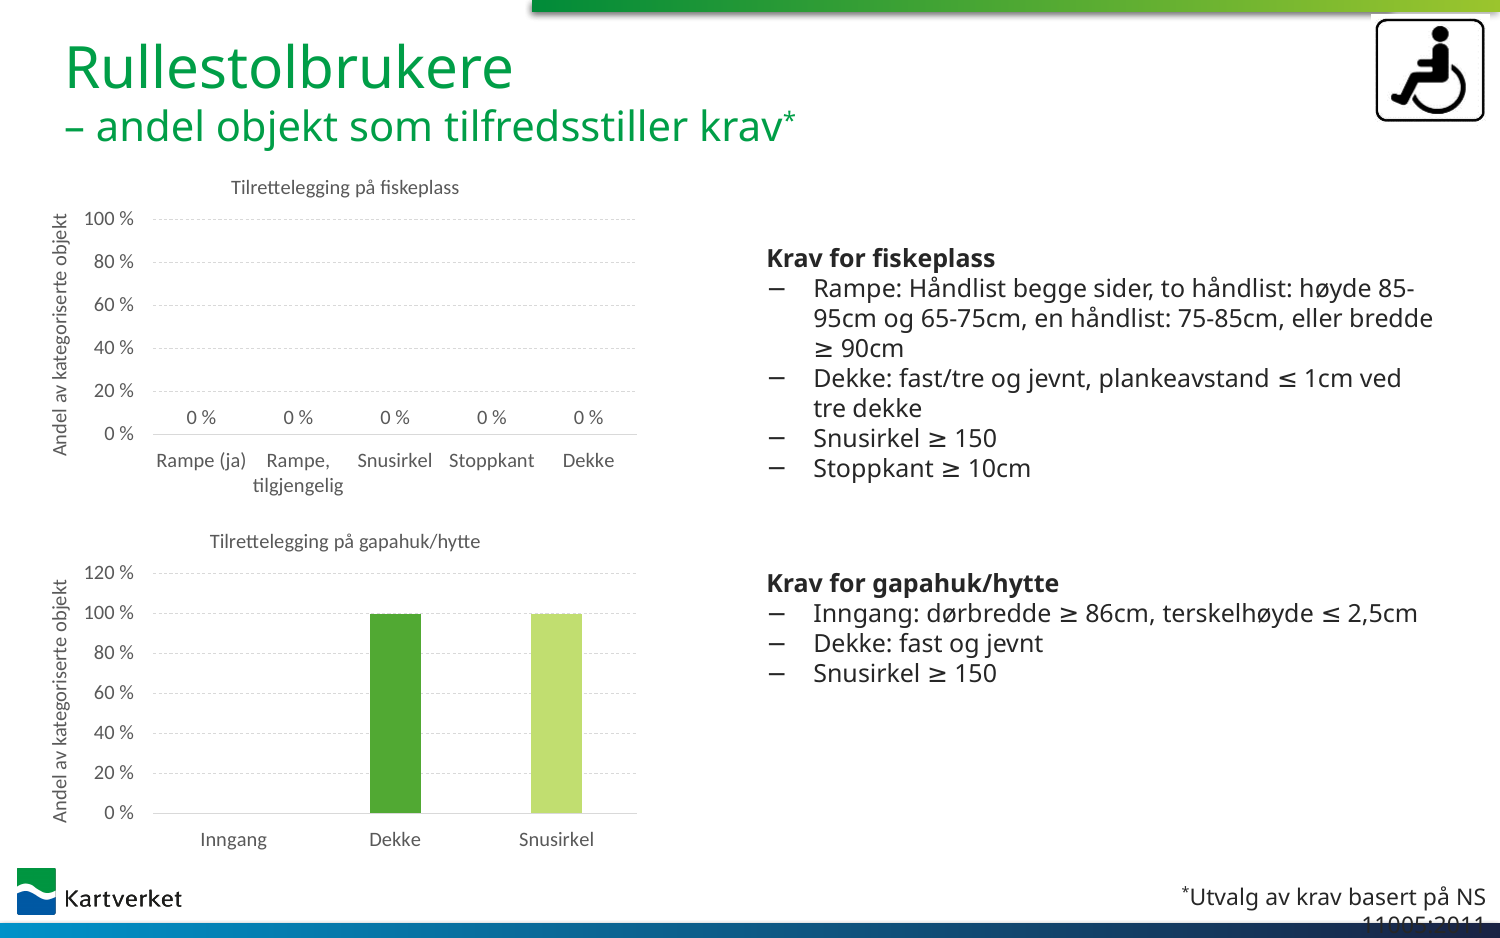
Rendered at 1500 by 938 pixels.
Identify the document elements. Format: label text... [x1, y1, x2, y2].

text_box Krav for gapahuk/hytte Inngang: dørbredde ≥ 86cm, terskelhøyde ≤ 2,5cm Dekke: fast og jevnt Snusirkel ≥ 150 [751, 560, 1452, 695]
text_box *Utvalg av krav basert på NS 11005:2011 [1068, 873, 1500, 938]
picture [41, 166, 650, 505]
picture [41, 520, 650, 859]
text_box Krav for fiskeplass Rampe: Håndlist begge sider, to håndlist: høyde 85-95cm og 65-75cm, en håndlist: 75-85cm, eller bredde ≥ 90cm Dekke: fast/tre og jevnt, plankeavstand ≤ 1cm ved tre dekke Snusirkel ≥ 150 Stoppkant ≥ 10cm [751, 235, 1452, 490]
text_box Rullestolbrukere – andel objekt som tilfredsstiller krav* [49, 29, 1431, 158]
picture [1371, 13, 1491, 127]
